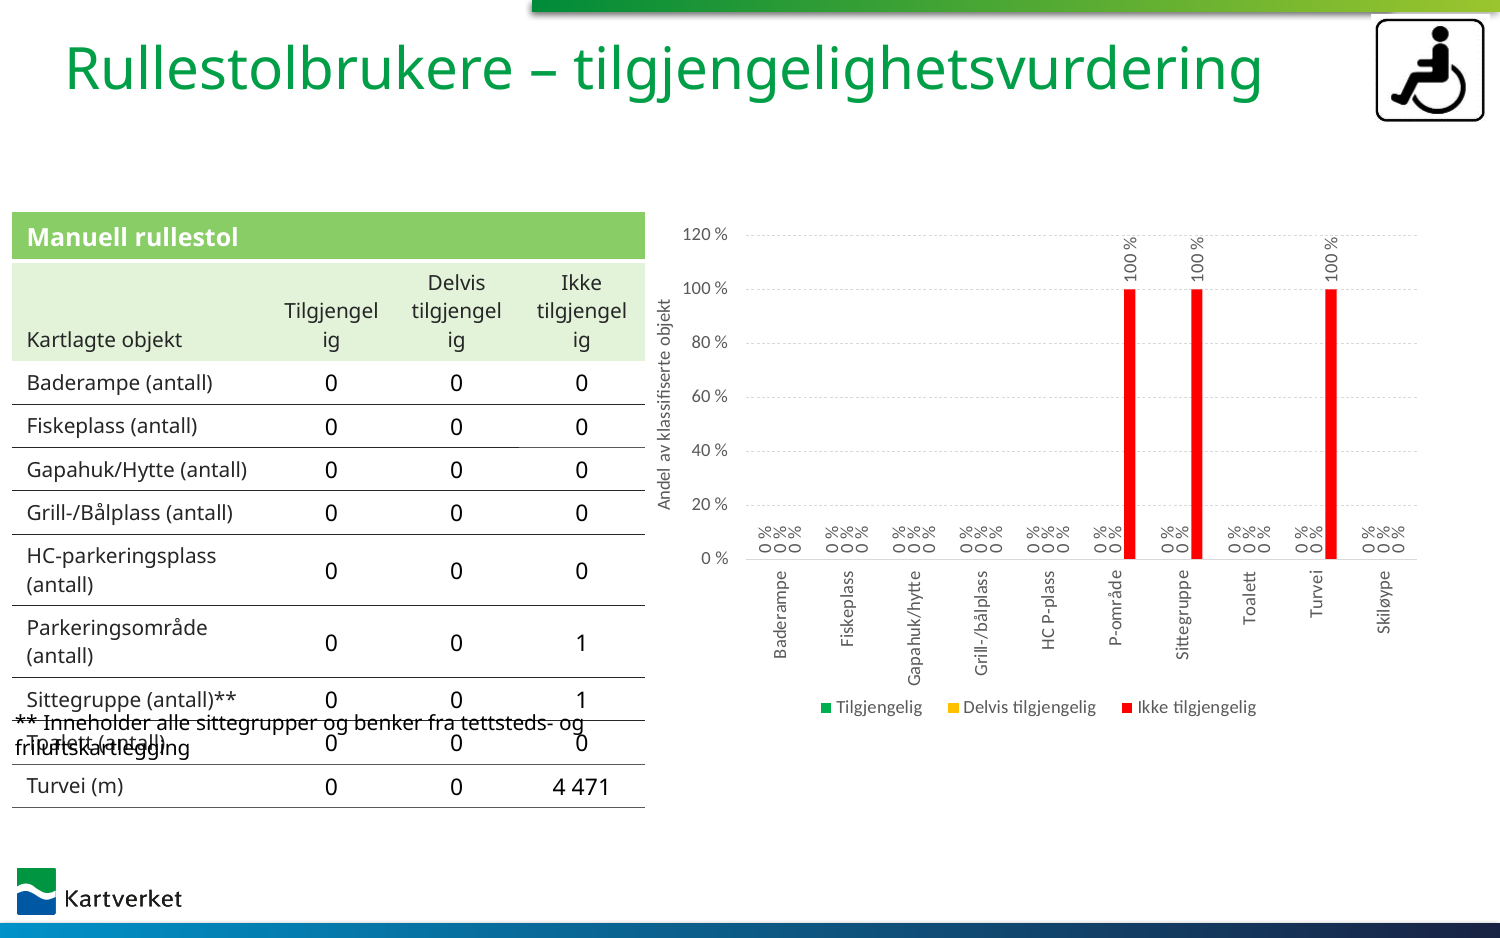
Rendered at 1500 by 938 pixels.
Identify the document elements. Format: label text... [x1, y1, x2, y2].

table_cell Grill-/Bålplass (antall) [12, 491, 269, 534]
table_cell Delvis tilgjengelig [394, 263, 519, 361]
table_cell 0 [394, 768, 519, 807]
table_cell 0 [394, 491, 519, 534]
table_cell 0 [269, 448, 394, 490]
table_cell 0 [269, 361, 394, 404]
table_cell HC-parkeringsplass (antall) [12, 535, 269, 605]
table_cell 0 [394, 606, 519, 677]
table_cell 0 [269, 491, 394, 534]
table_cell 0 [394, 405, 519, 447]
table_header Manuell rullestol [12, 212, 645, 259]
table_cell Parkeringsområde (antall) [12, 606, 269, 677]
table_cell 0 [269, 606, 394, 677]
table_cell 0 [269, 678, 394, 702]
table_cell Tilgjengelig [269, 263, 394, 361]
table_cell 0 [269, 405, 394, 447]
table_cell Gapahuk/Hytte (antall) [12, 448, 269, 490]
table_cell Kartlagte objekt [12, 263, 269, 361]
table_cell 0 [269, 535, 394, 605]
table_cell 0 [519, 405, 638, 447]
table_cell Baderampe (antall) [12, 361, 269, 404]
table_cell 1 [519, 678, 638, 702]
picture [643, 218, 1427, 728]
table_cell Ikke tilgjengelig [519, 263, 638, 361]
table_cell 0 [394, 678, 519, 702]
table_cell Sittegruppe (antall)** [12, 678, 269, 702]
table_cell Turvei (m) [12, 768, 269, 807]
table_cell 0 [519, 361, 638, 404]
table_cell Fiskeplass (antall) [12, 405, 269, 447]
table_cell 0 [394, 535, 519, 605]
picture [1371, 13, 1491, 127]
table_cell 4 471 [519, 768, 645, 807]
table_cell 0 [394, 448, 519, 490]
table_cell 1 [519, 606, 638, 677]
text_box Rullestolbrukere – tilgjengelighetsvurdering [49, 12, 1372, 109]
table_cell 0 [519, 535, 638, 605]
table_cell 0 [519, 448, 638, 490]
table_cell 0 [394, 361, 519, 404]
table_cell 0 [269, 768, 394, 807]
text_box ** Inneholder alle sittegrupper og benker fra tettsteds- og friluftskartlegging [0, 702, 745, 768]
table_cell 0 [519, 491, 638, 534]
